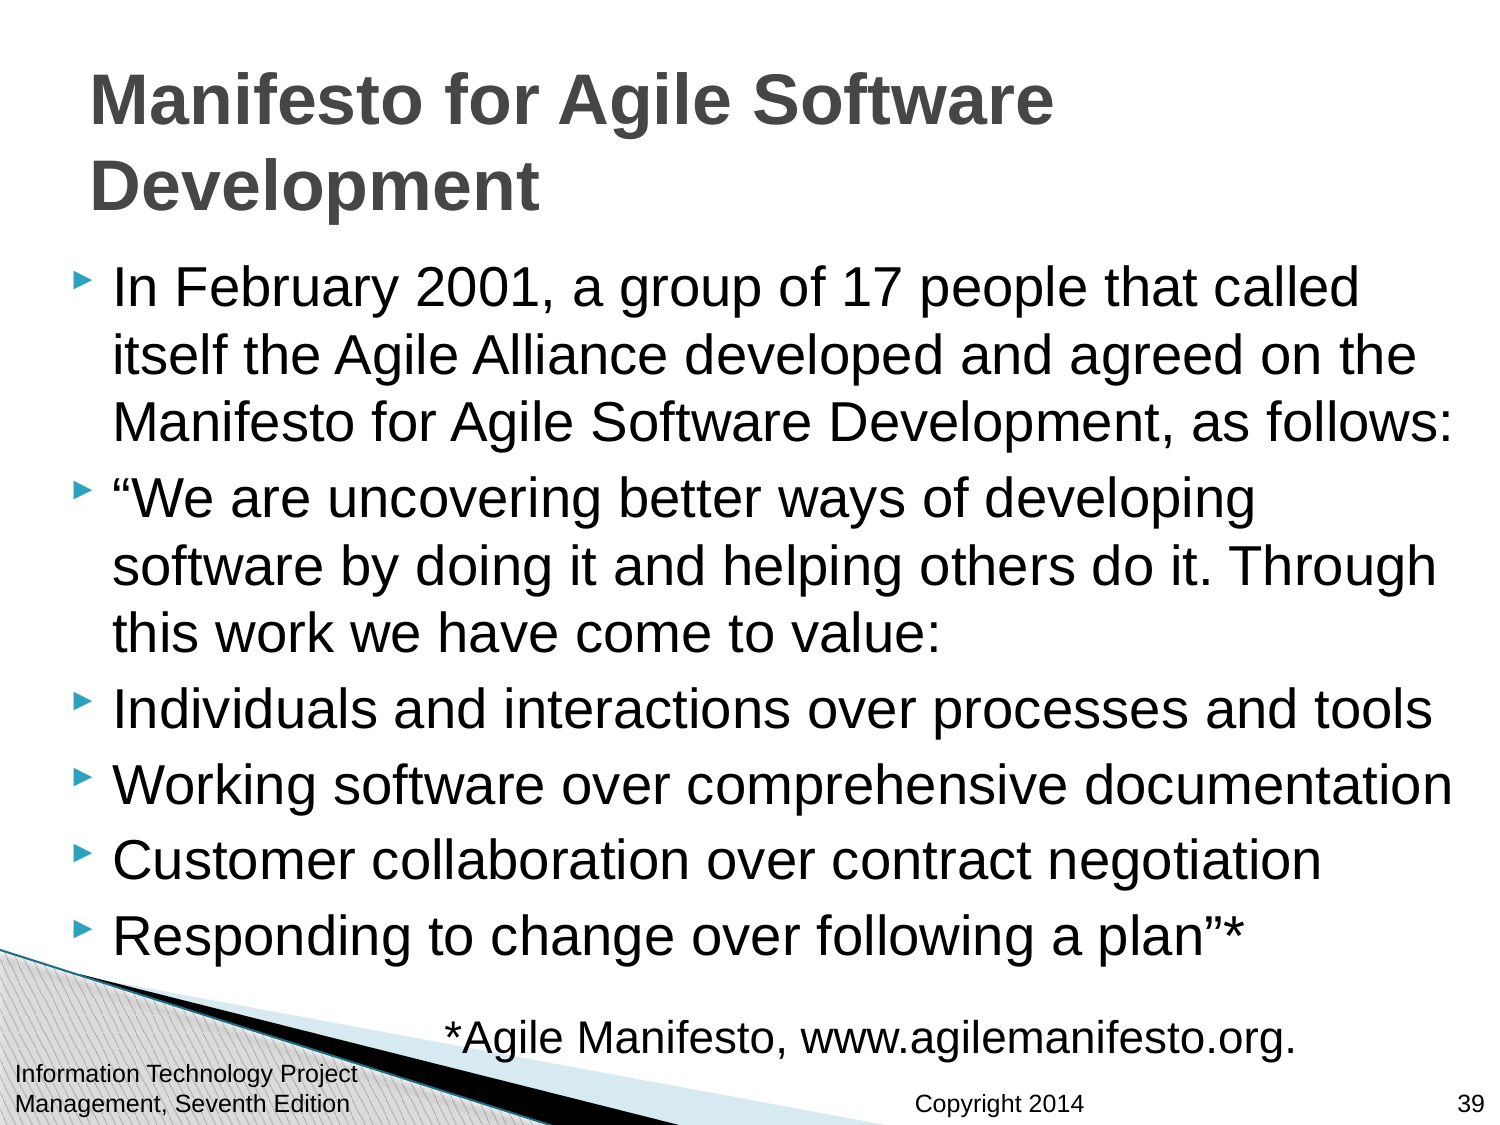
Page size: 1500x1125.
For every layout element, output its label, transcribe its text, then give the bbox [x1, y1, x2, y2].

text_box *Agile Manifesto, www.agilemanifesto.org. [429, 999, 1313, 1070]
footer Information Technology Project Management, Seventh Edition [0, 1065, 425, 1125]
slide_number 39 [1408, 1065, 1500, 1125]
title Manifesto for Agile Software Development [75, 45, 1425, 233]
list In February 2001, a group of 17 people that called itself the Agile Alliance developed and agreed on the Manifesto for Agile Software Development, as follows: “We are uncovering better ways of developing software by doing it and helping others do it. Through this work we have come to value: Individuals and interactions over processes and tools Working software over comprehensive documentation Customer collaboration over contract negotiation Responding to change over following a plan”* [37, 242, 1476, 986]
